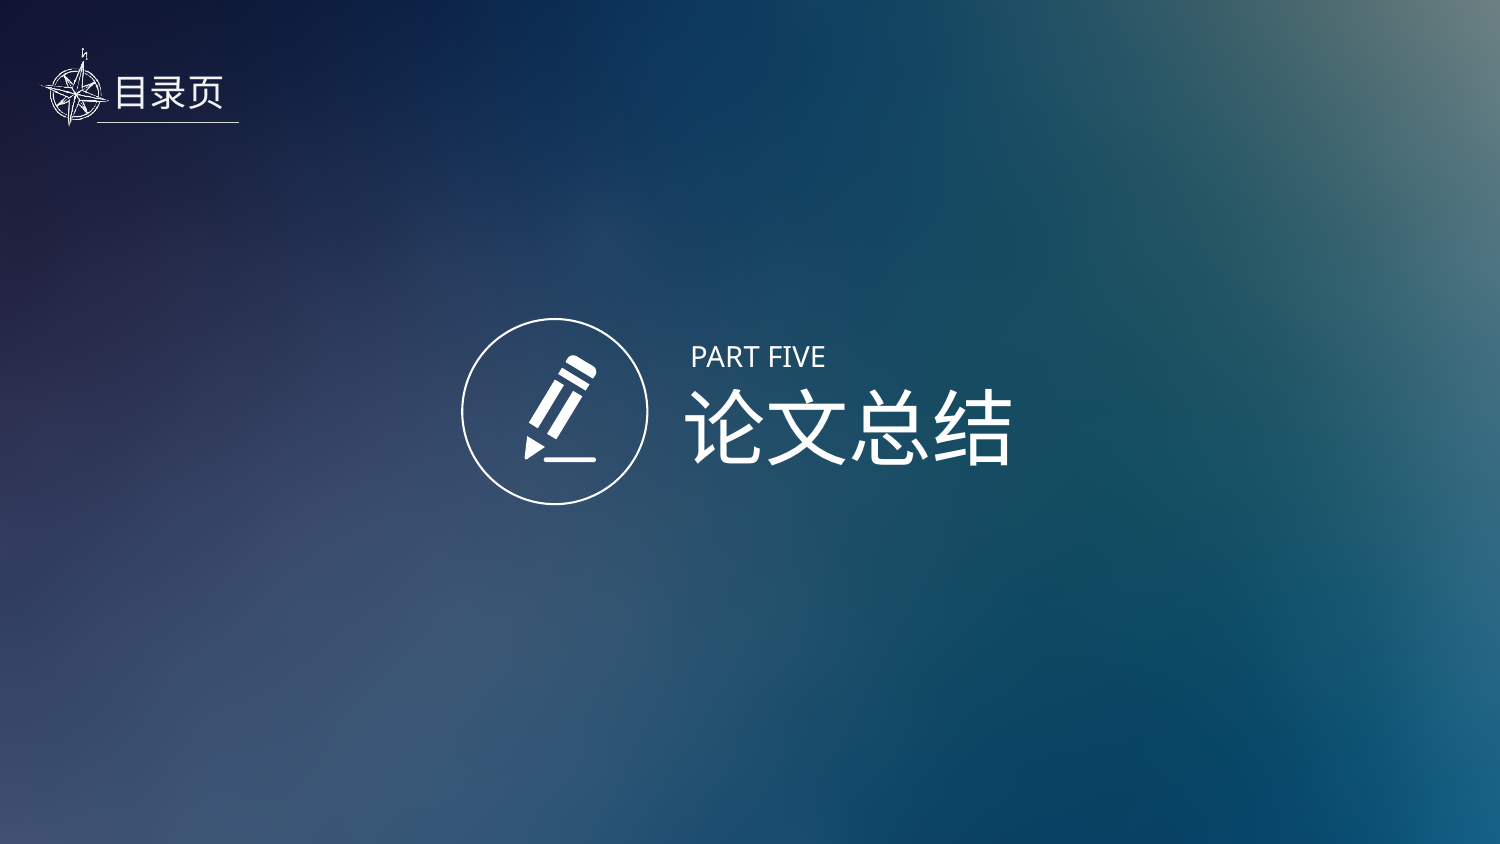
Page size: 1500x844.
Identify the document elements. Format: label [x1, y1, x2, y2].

text_box [462, 318, 648, 505]
picture [0, 0, 1500, 844]
text_box [667, 331, 1038, 486]
text_box [38, 48, 263, 127]
